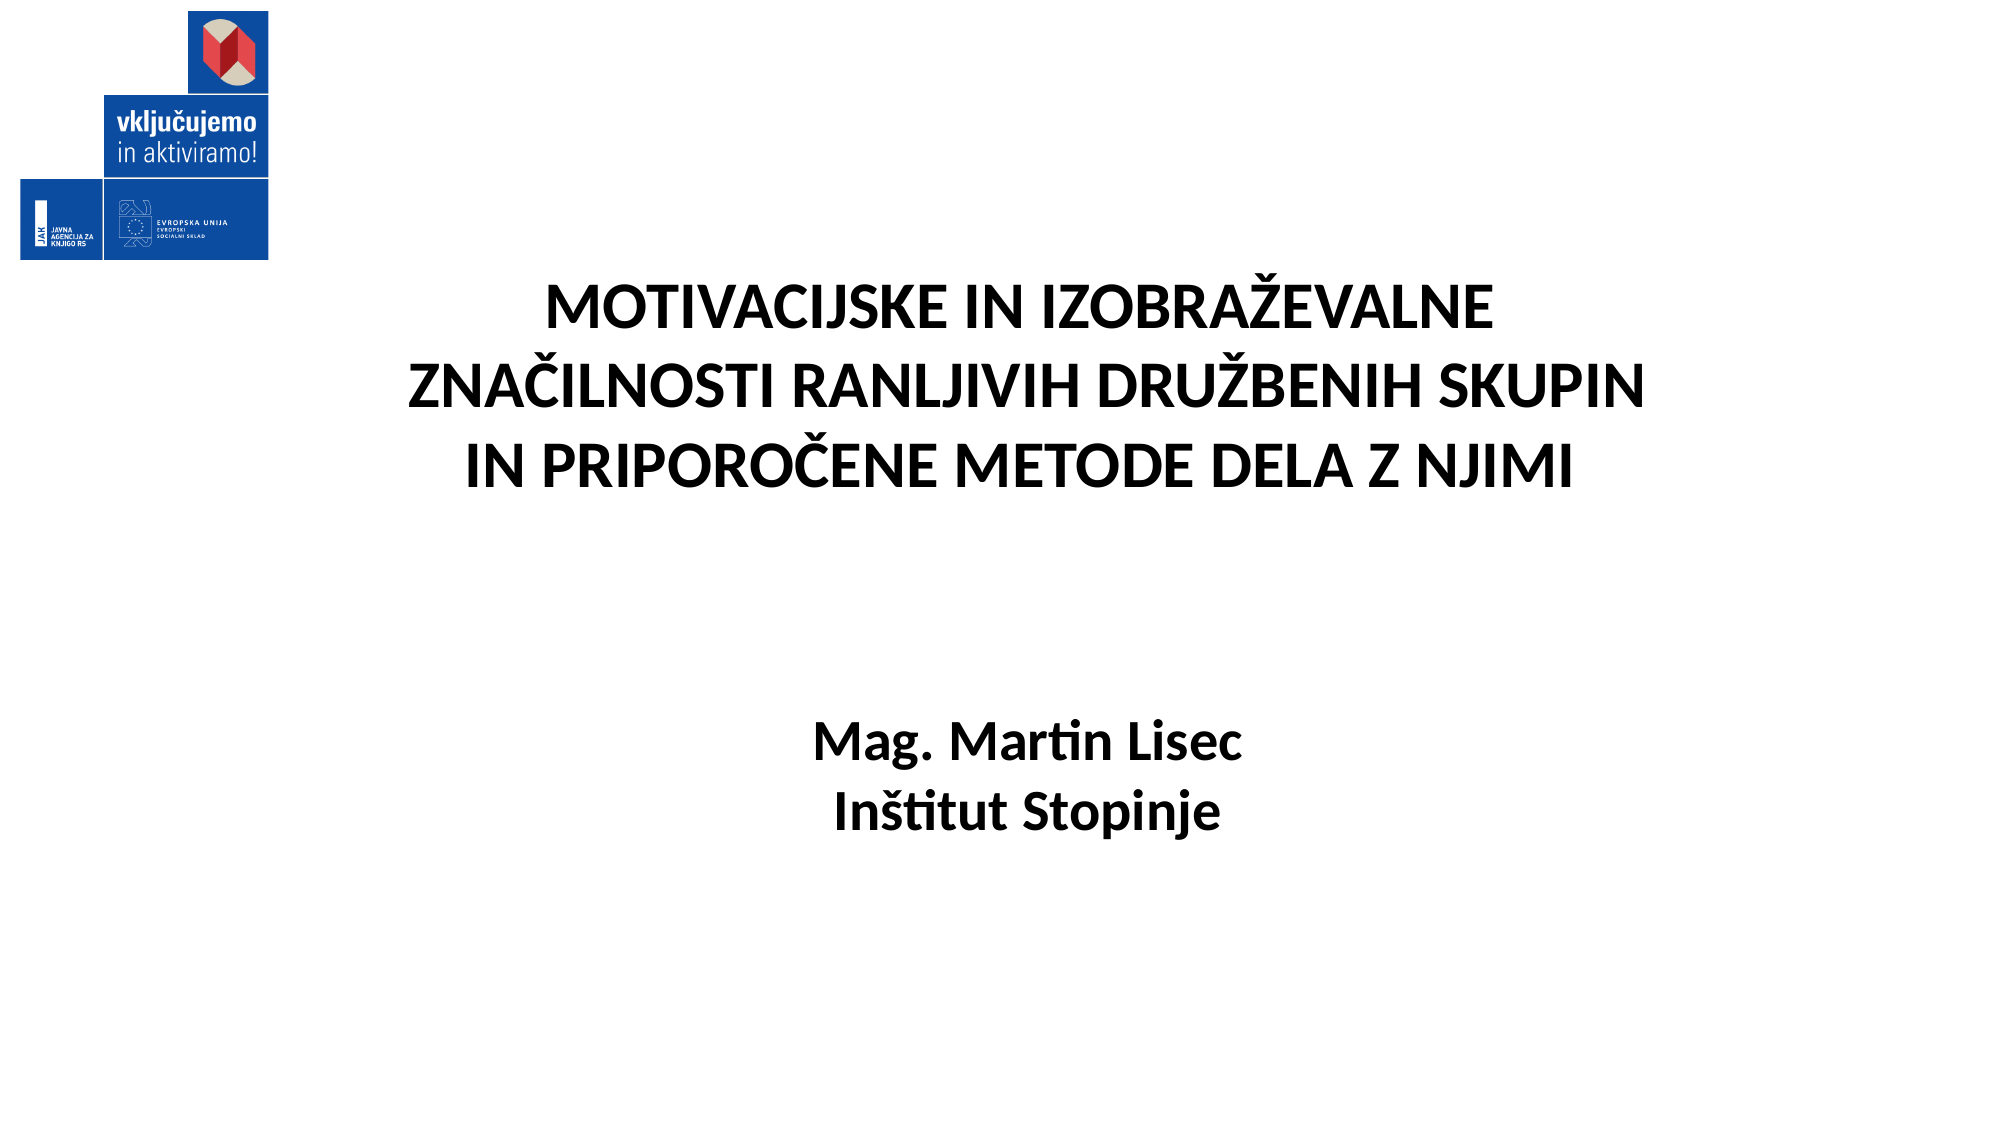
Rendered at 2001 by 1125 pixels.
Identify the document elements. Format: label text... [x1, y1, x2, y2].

text_box Mag. Martin Lisec Inštitut Stopinje [527, 694, 1528, 850]
picture [20, 11, 269, 260]
text_box MOTIVACIJSKE IN IZOBRAŽEVALNE ZNAČILNOSTI RANLJIVIH DRUŽBENIH SKUPIN IN PRIPOROČENE METODE DELA Z NJIMI [374, 253, 1681, 589]
